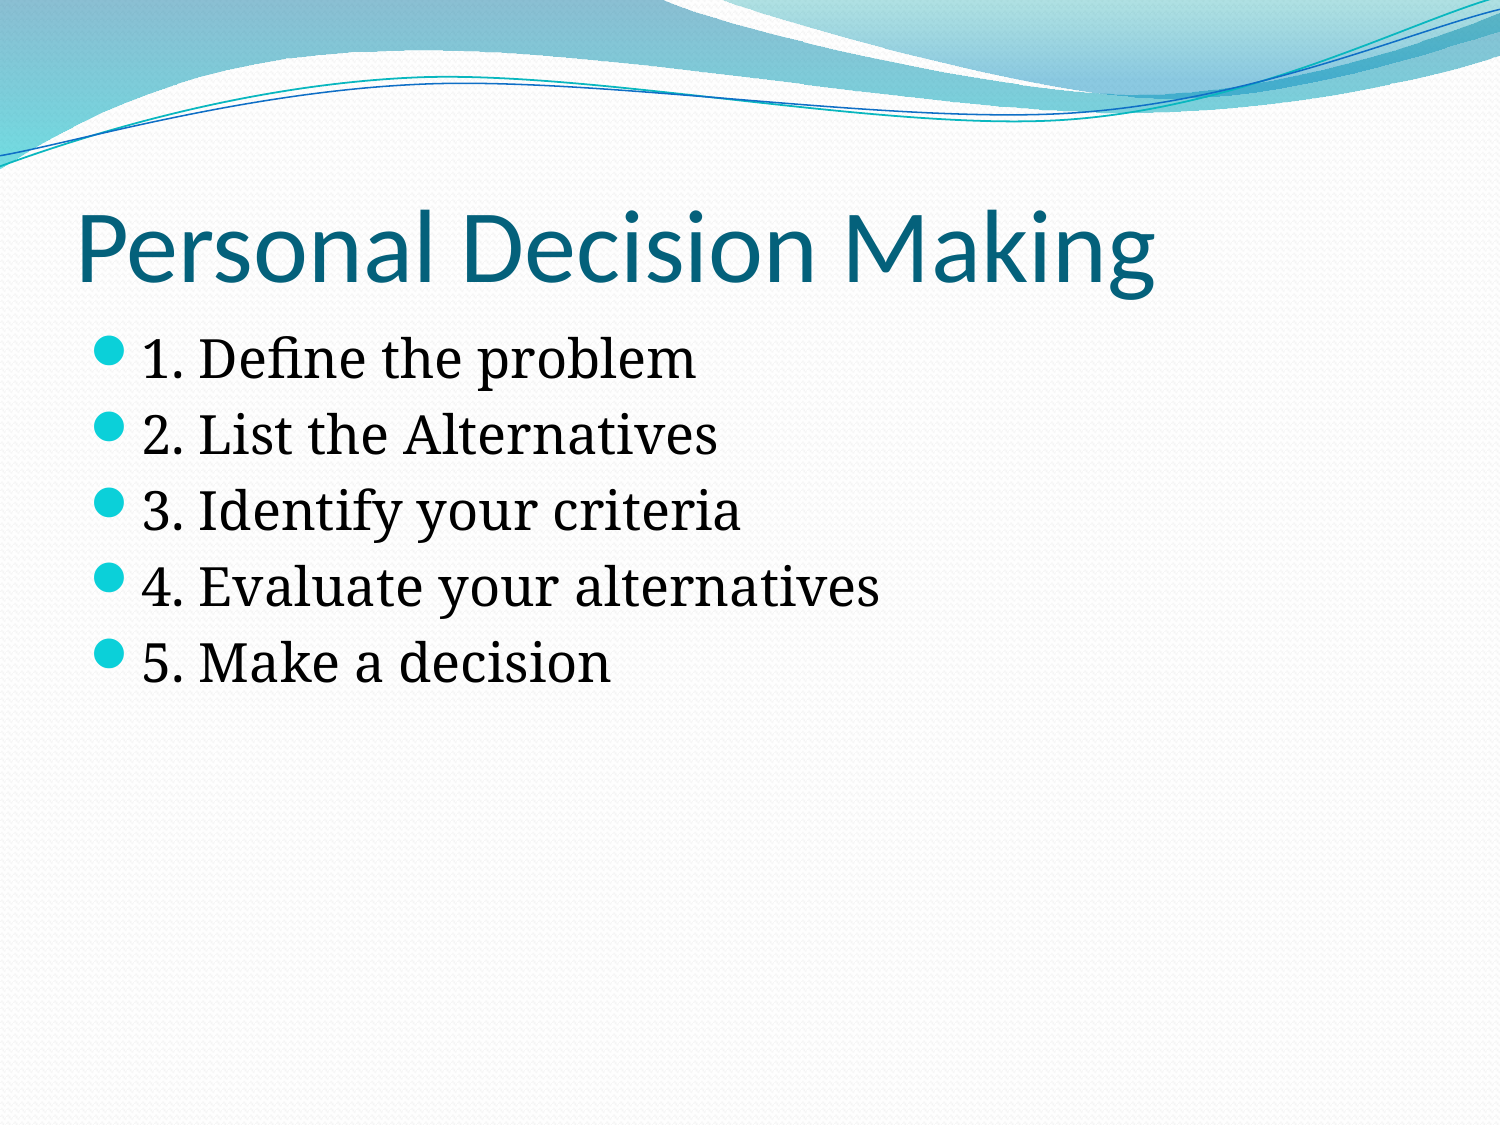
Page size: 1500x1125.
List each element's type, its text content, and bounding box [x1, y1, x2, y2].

list 1. Define the problem 2. List the Alternatives 3. Identify your criteria 4. Evaluate your alternatives 5. Make a decision [75, 317, 1425, 1038]
title Personal Decision Making [75, 115, 1425, 303]
